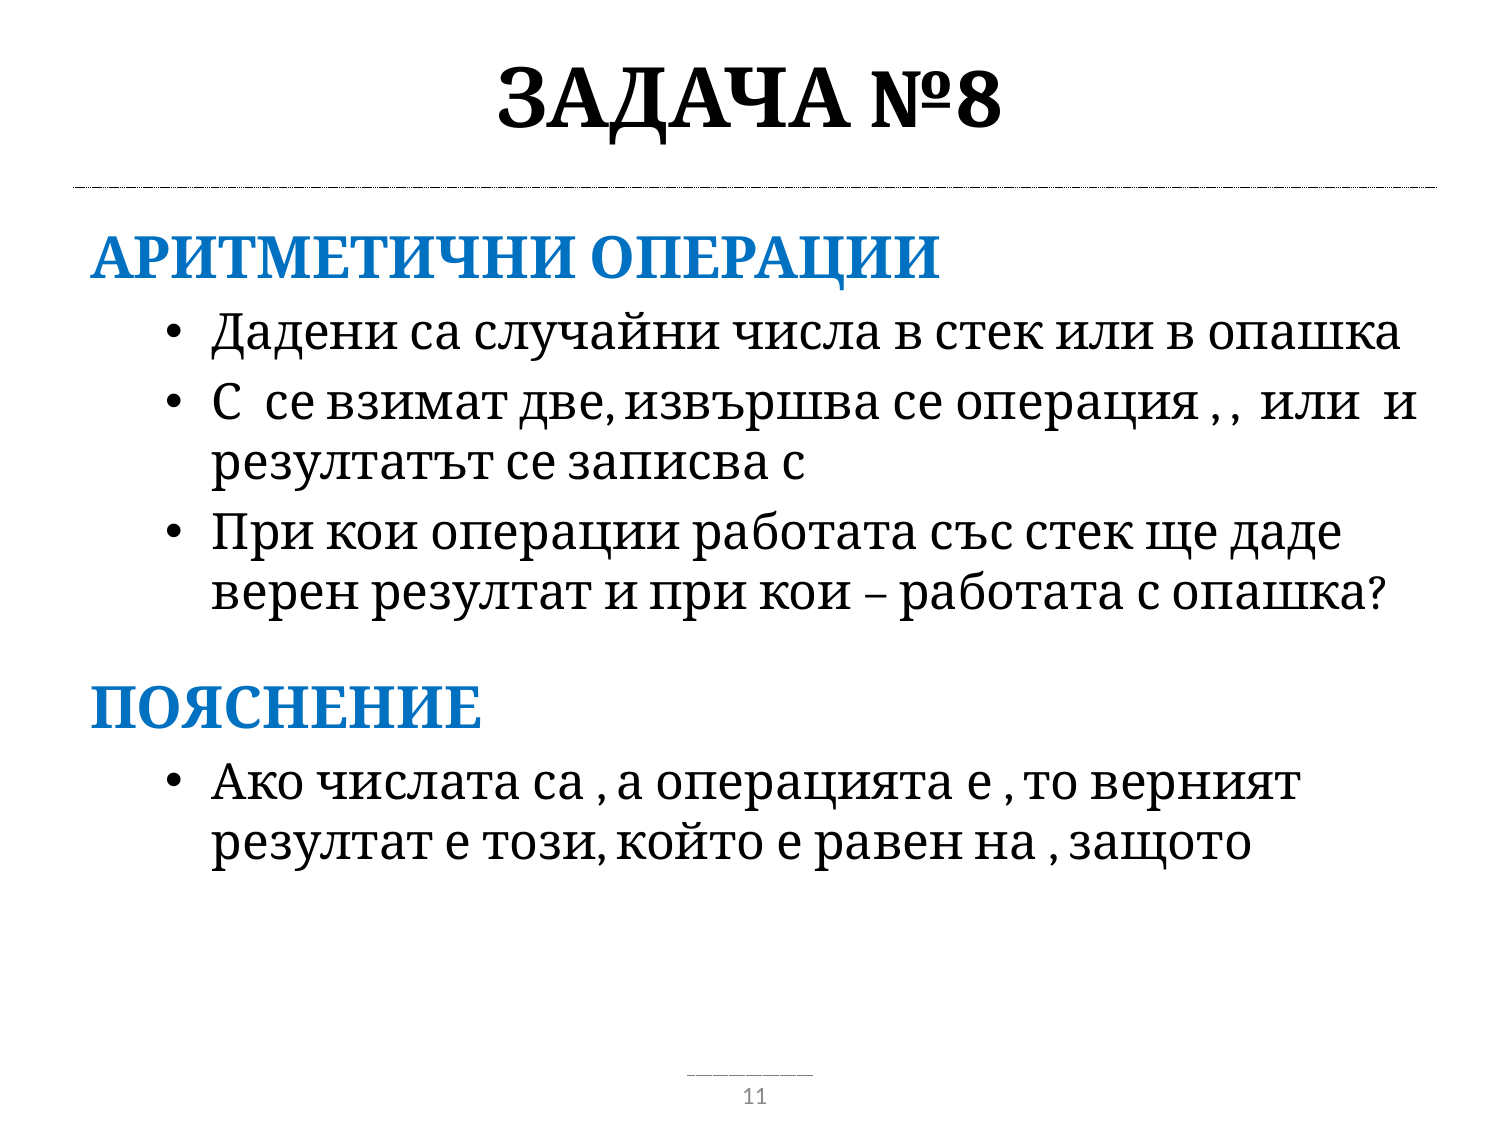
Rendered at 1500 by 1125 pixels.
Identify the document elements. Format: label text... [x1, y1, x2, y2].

title Задача №8 [0, 0, 1500, 188]
slide_number 11 [579, 1065, 930, 1125]
